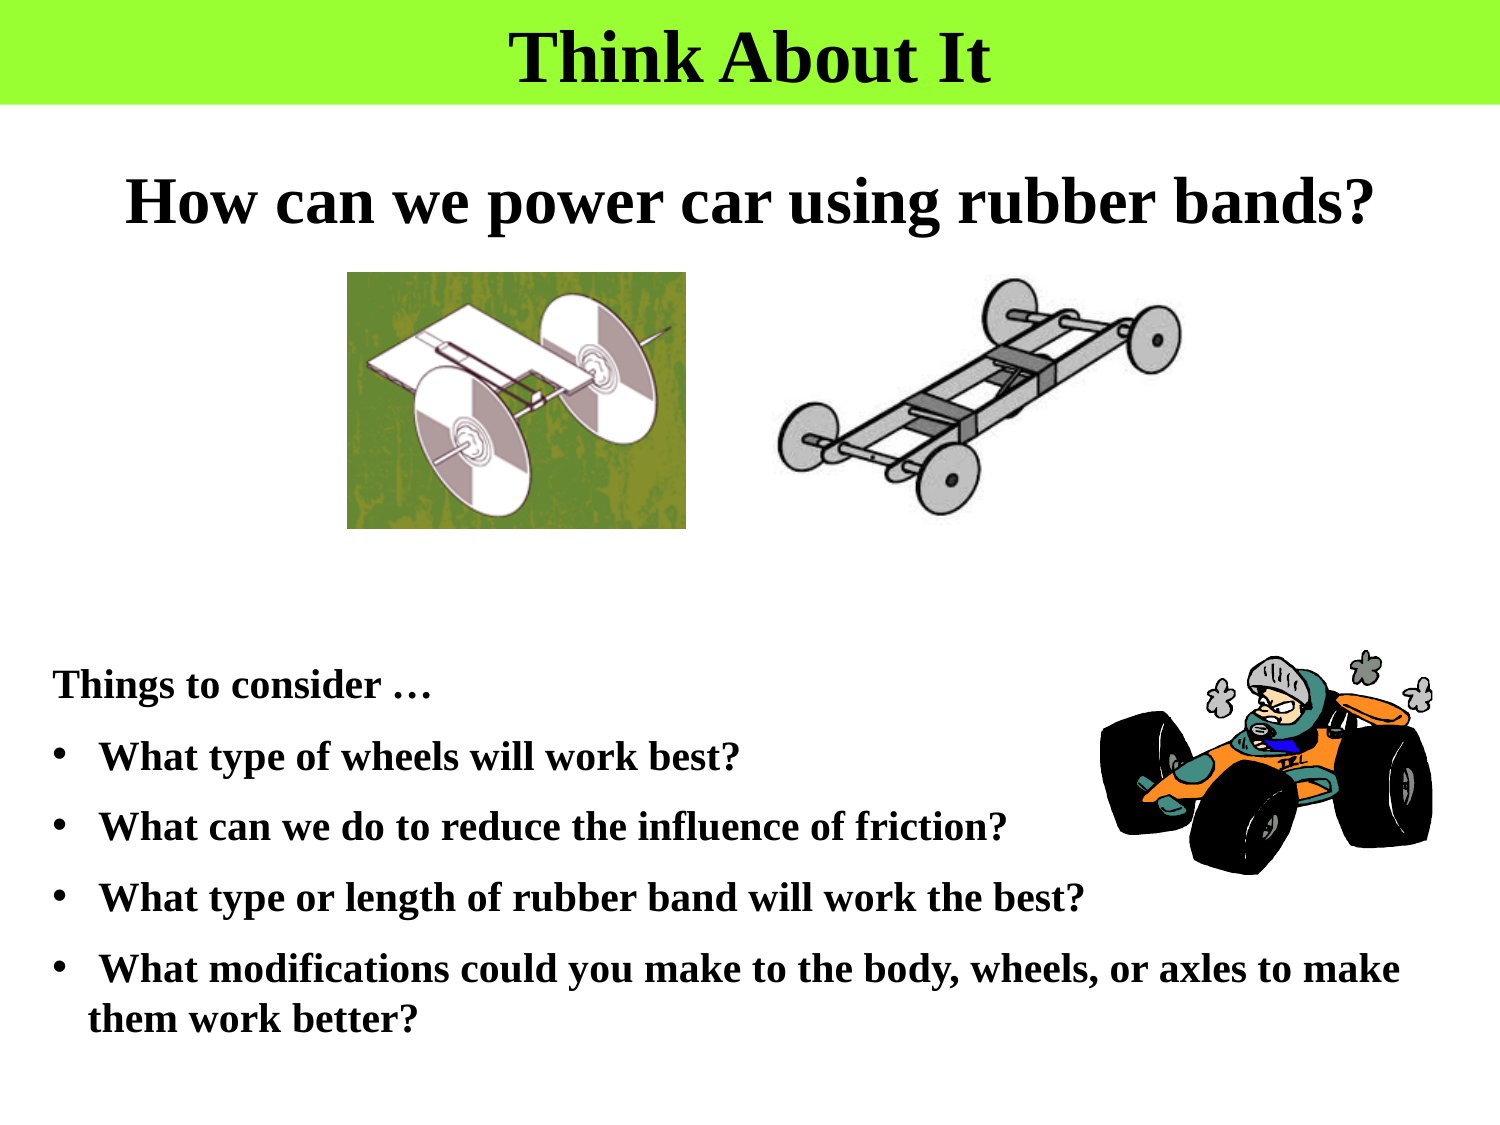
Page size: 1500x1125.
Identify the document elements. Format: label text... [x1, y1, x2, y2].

text_box How can we power car using rubber bands? [99, 149, 1438, 245]
text_box Things to consider … What type of wheels will work best? What can we do to reduce the influence of friction? What type or length of rubber band will work the best? What modifications could you make to the body, wheels, or axles to make them work better? [37, 649, 1475, 1049]
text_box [347, 272, 1191, 530]
picture [1099, 649, 1433, 876]
text_box Think About It [0, 0, 1500, 105]
